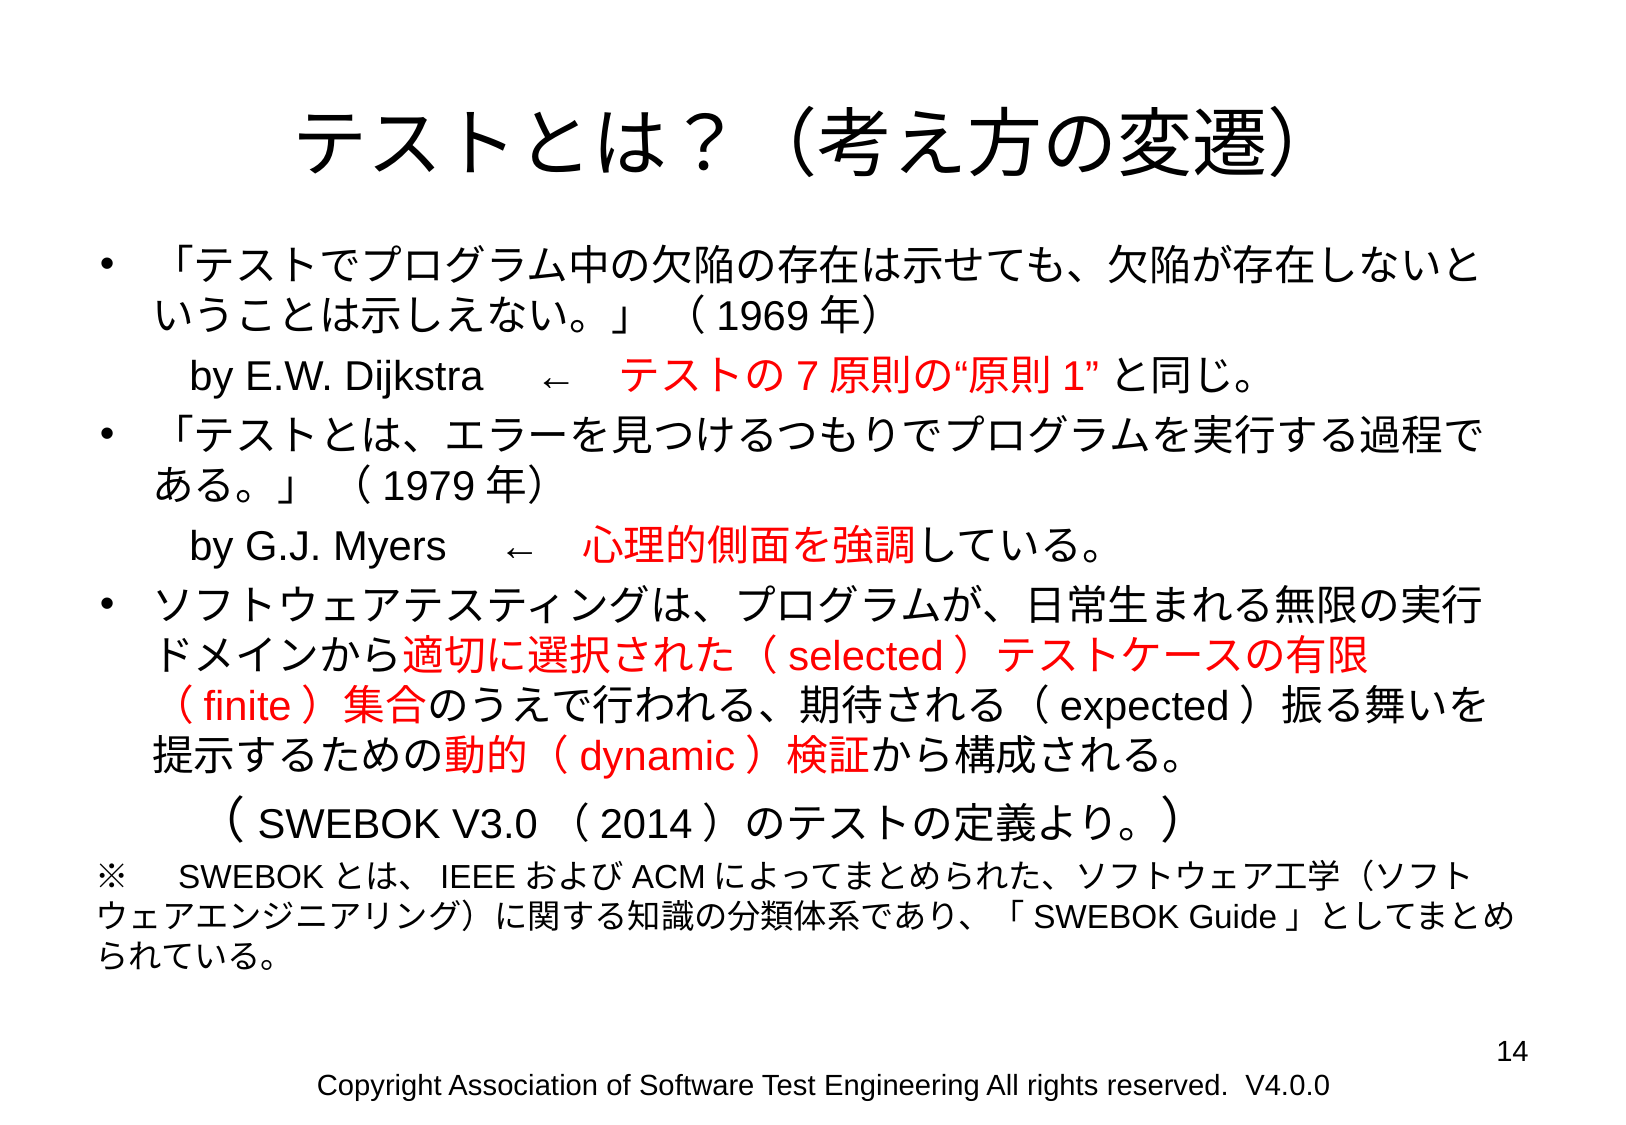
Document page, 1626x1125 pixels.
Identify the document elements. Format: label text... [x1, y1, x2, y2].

title テストとは？（考え方の変遷） [85, 46, 1549, 235]
list 「テストでプログラム中の欠陥の存在は示せても、欠陥が存在しないということは示しえない。」 （1969年） by E.W. Dijkstra ← テストの7原則の“原則1”と同じ。 「テストとは、エラーを見つけるつもりでプログラムを実行する過程である。」 （1979年） by G.J. Myers ← 心理的側面を強調している。 ソフトウェアテスティングは、プログラムが、日常生まれる無限の実行ドメインから適切に選択された（selected）テストケースの有限（finite）集合のうえで行われる、期待される（expected）振る舞いを提示するための動的（dynamic）検証から構成される。 （SWEBOK V3.0（2014）のテストの定義より。） ※ SWEBOKとは、IEEEおよびACMによってまとめられた、ソフトウェア工学（ソフトウェアエンジニアリング）に関する知識の分類体系であり、「SWEBOK Guide」としてまとめられている。 [80, 231, 1540, 983]
footer Copyright Association of Software Test Engineering All rights reserved. V4.0.0 [233, 1058, 1415, 1103]
slide_number ‹#› [1164, 1024, 1544, 1103]
